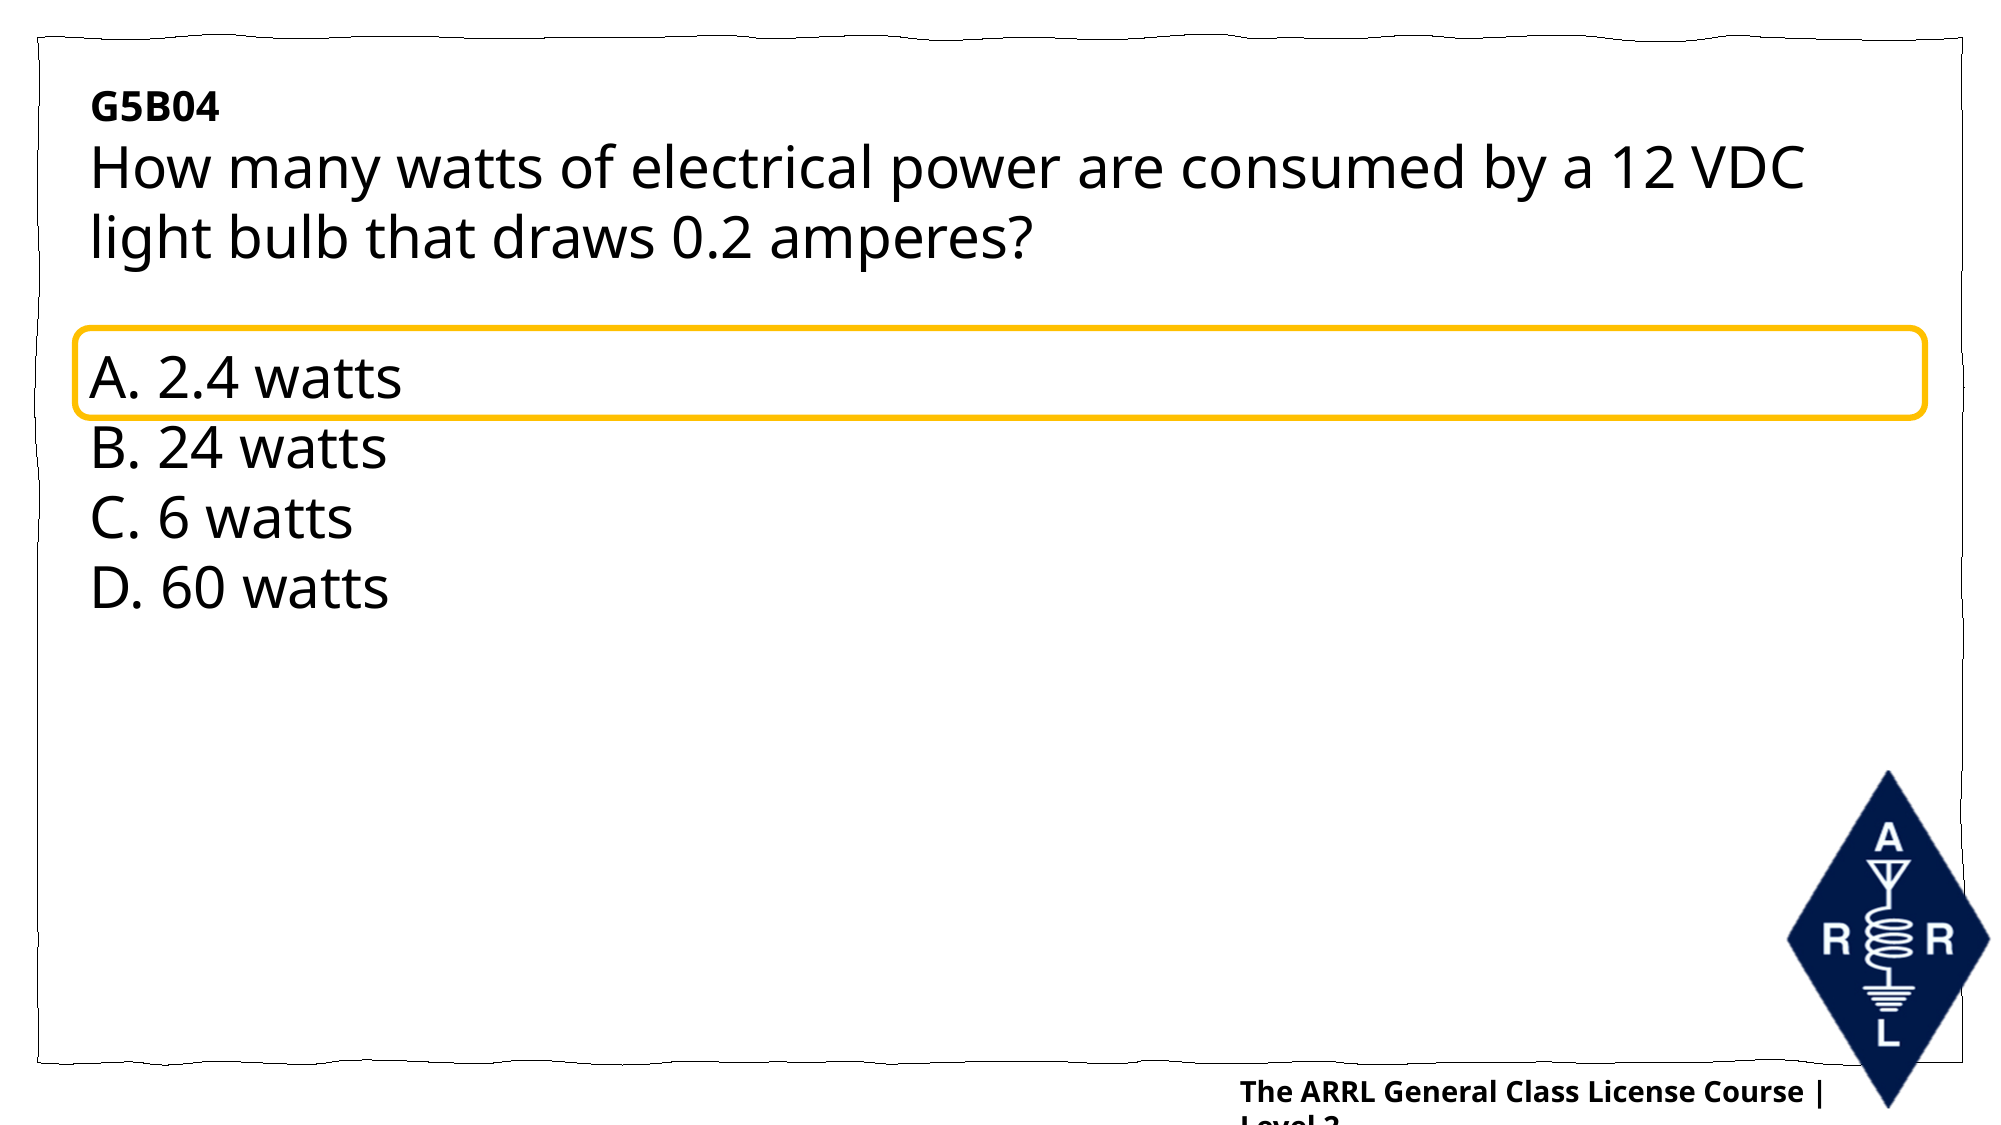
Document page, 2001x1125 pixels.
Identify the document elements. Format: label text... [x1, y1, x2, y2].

text_box [73, 327, 1927, 419]
text_box G5B04 How many watts of electrical power are consumed by a 12 VDC light bulb that draws 0.2 amperes? A. 2.4 watts B. 24 watts C. 6 watts D. 60 watts [75, 72, 1850, 335]
text_box G5B04 How many watts of electrical power are consumed by a 12 VDC light bulb that draws 0.2 amperes? A. 2.4 watts B. 24 watts C. 6 watts D. 60 watts [75, 411, 1850, 628]
picture [1773, 752, 1999, 1125]
